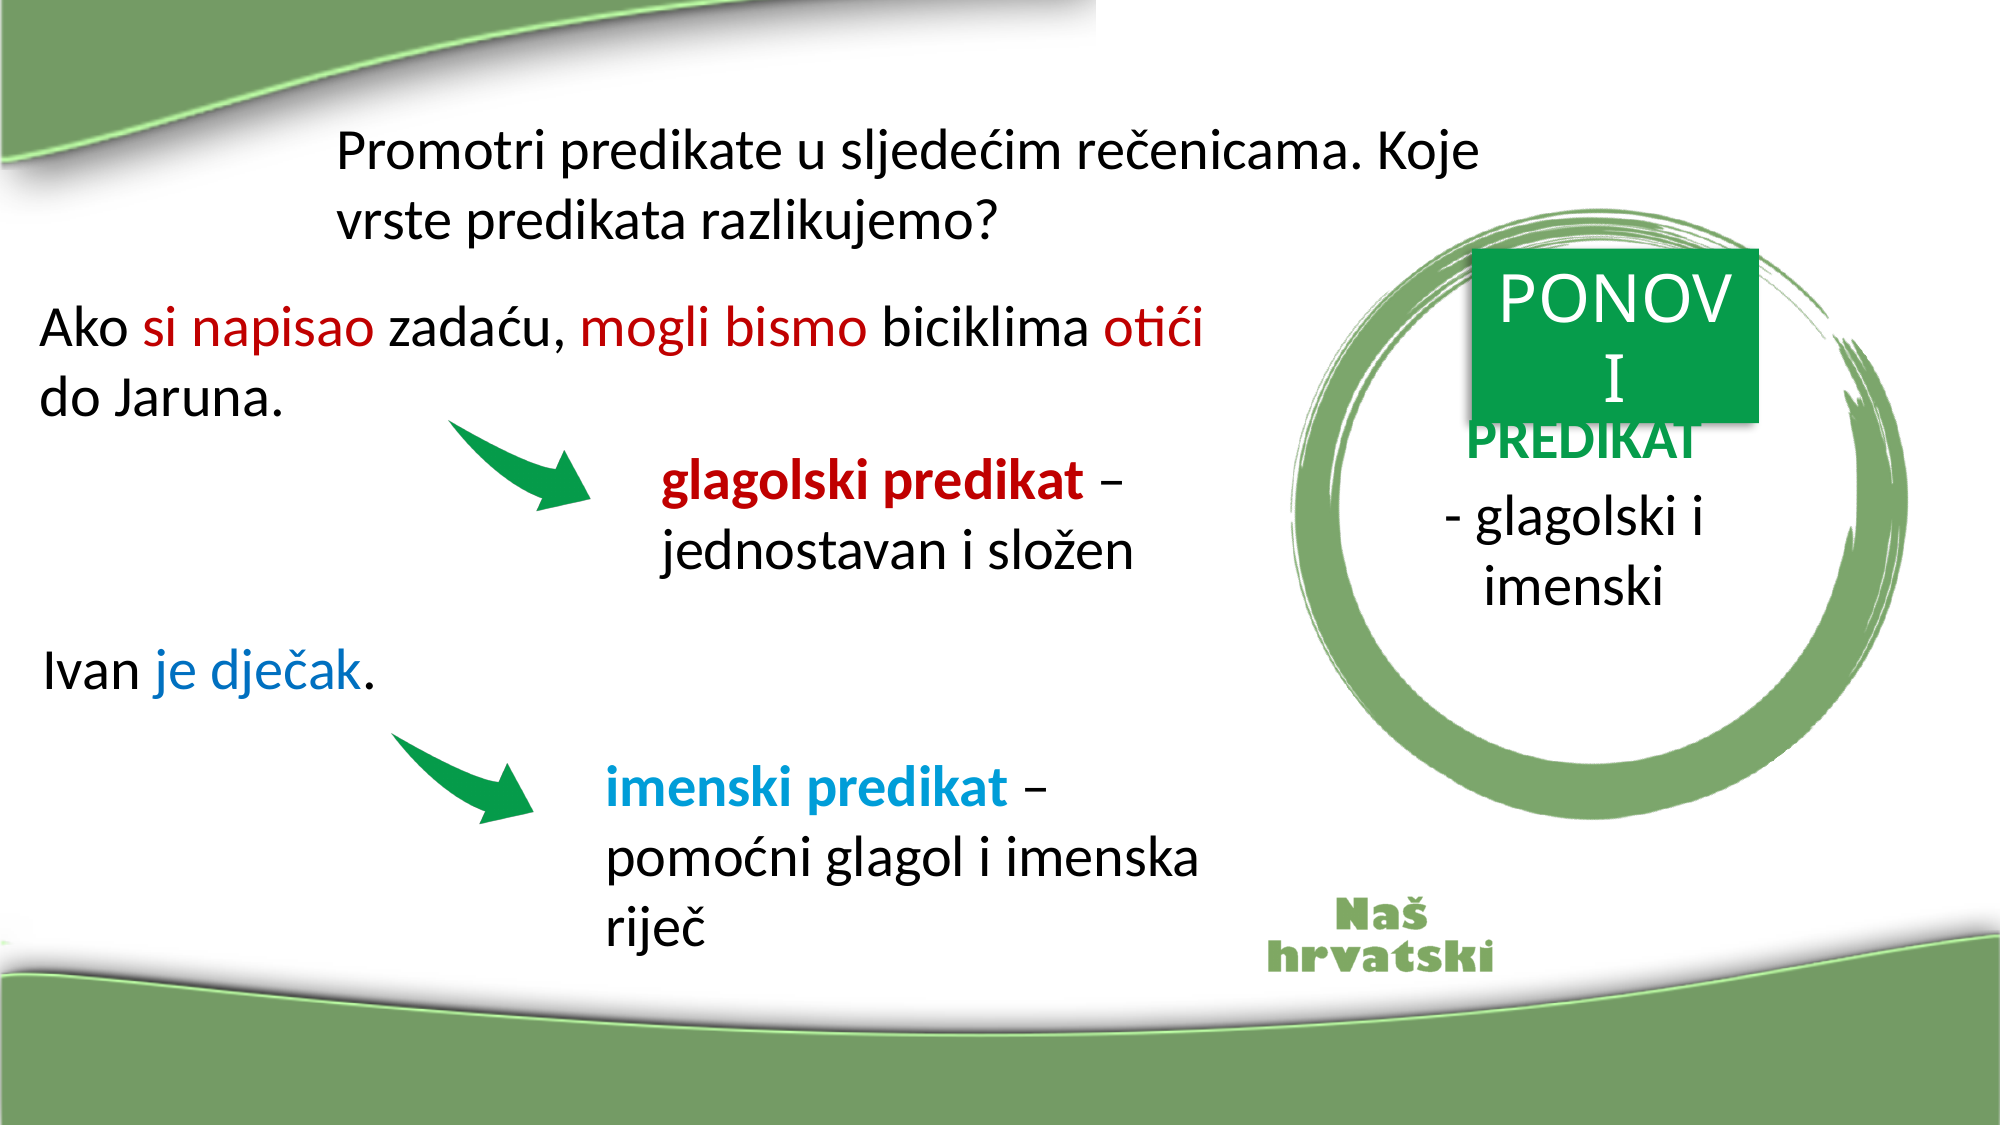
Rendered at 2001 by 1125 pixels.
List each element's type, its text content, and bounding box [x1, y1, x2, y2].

text_box Ivan je dječak. [27, 623, 406, 709]
text_box imenski predikat – pomoćni glagol i imenska riječ [1098, 741, 1227, 966]
text_box Promotri predikate u sljedećim rečenicama. Koje vrste predikata razlikujemo? [1098, 104, 1522, 259]
text_box Promotri predikate u sljedećim rečenicama. Koje vrste predikata razlikujemo? [601, 104, 902, 259]
text_box imenski predikat – pomoćni glagol i imenska riječ [590, 741, 902, 966]
picture [1231, 872, 1538, 988]
text_box glagolski predikat – jednostavan i složen [1098, 433, 1221, 589]
text_box Ako si napisao zadaću, mogli bismo biciklima otići do Jaruna. [1098, 280, 1244, 436]
text_box Promotri predikate u sljedećim rečenicama. Koje vrste predikata razlikujemo? [321, 104, 430, 259]
picture [902, 27, 1098, 1125]
picture [1291, 208, 1906, 815]
text_box Ako si napisao zadaću, mogli bismo biciklima otići do Jaruna. [601, 280, 902, 436]
text_box Ako si napisao zadaću, mogli bismo biciklima otići do Jaruna. [25, 280, 430, 436]
picture [902, 784, 906, 800]
picture [352, 681, 567, 875]
picture [409, 0, 624, 601]
text_box glagolski predikat – jednostavan i složen [646, 433, 902, 589]
